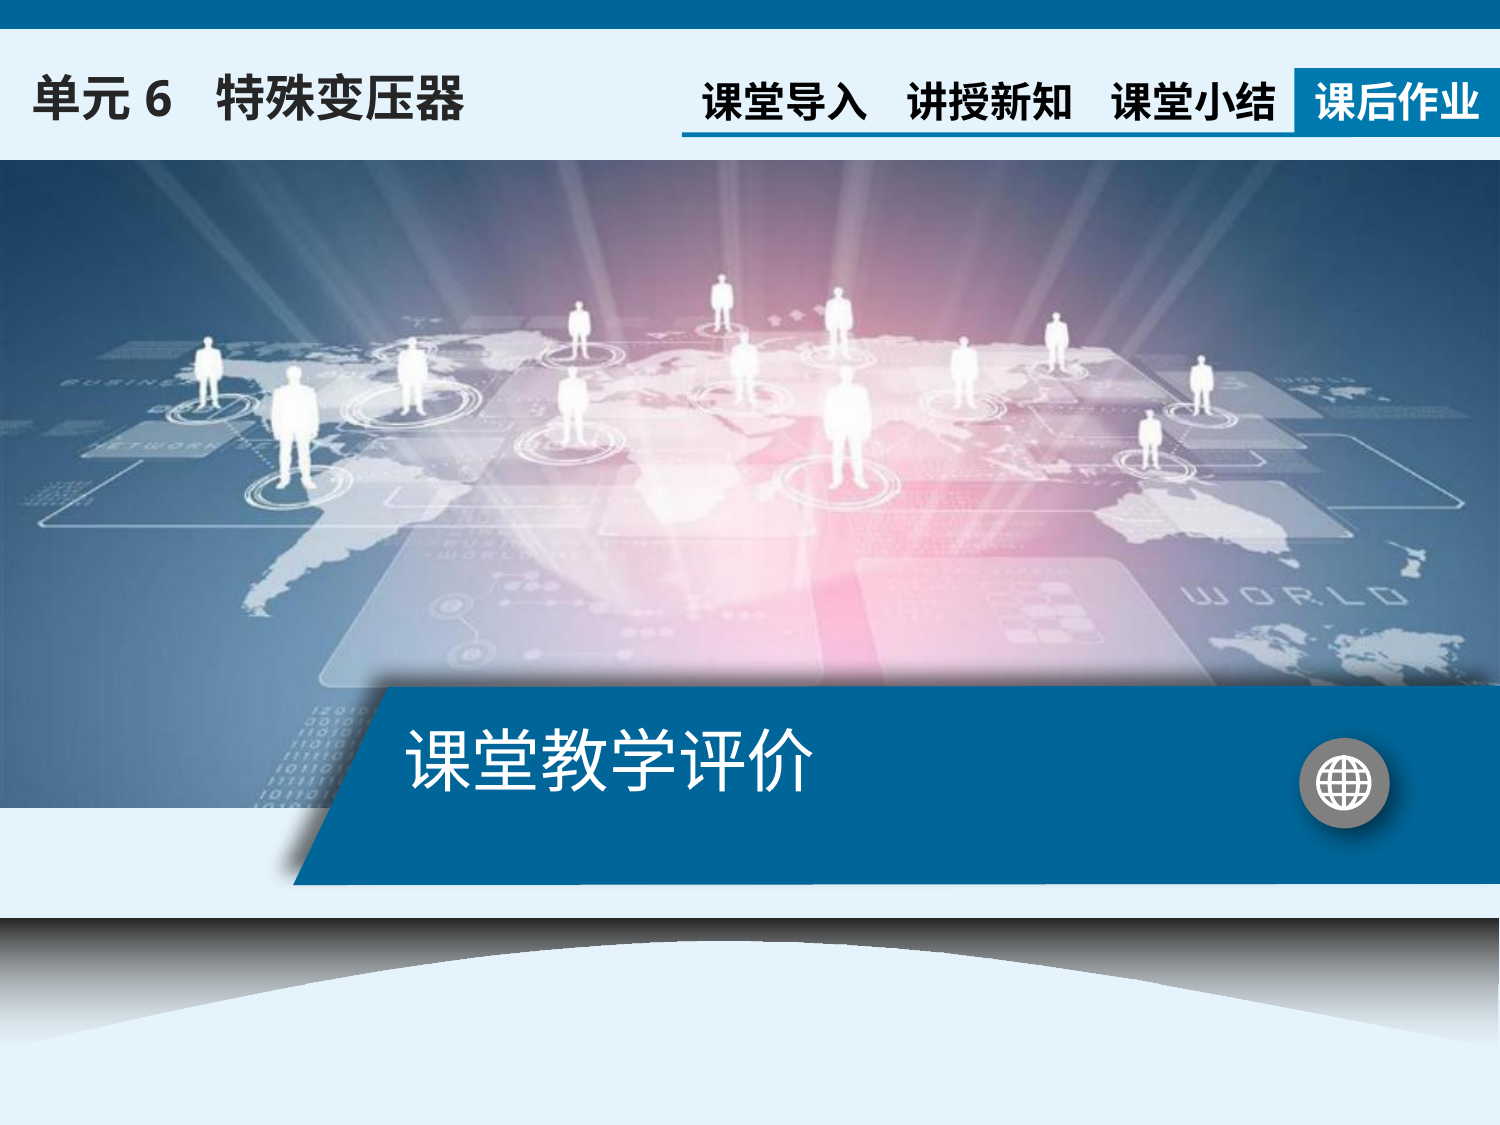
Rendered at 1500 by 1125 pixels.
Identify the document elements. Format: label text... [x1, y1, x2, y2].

title 课堂教学评价 [388, 654, 1499, 809]
picture [0, 160, 1500, 808]
text_box 单元6 特殊变压器 [17, 59, 1296, 134]
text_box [681, 67, 1500, 135]
